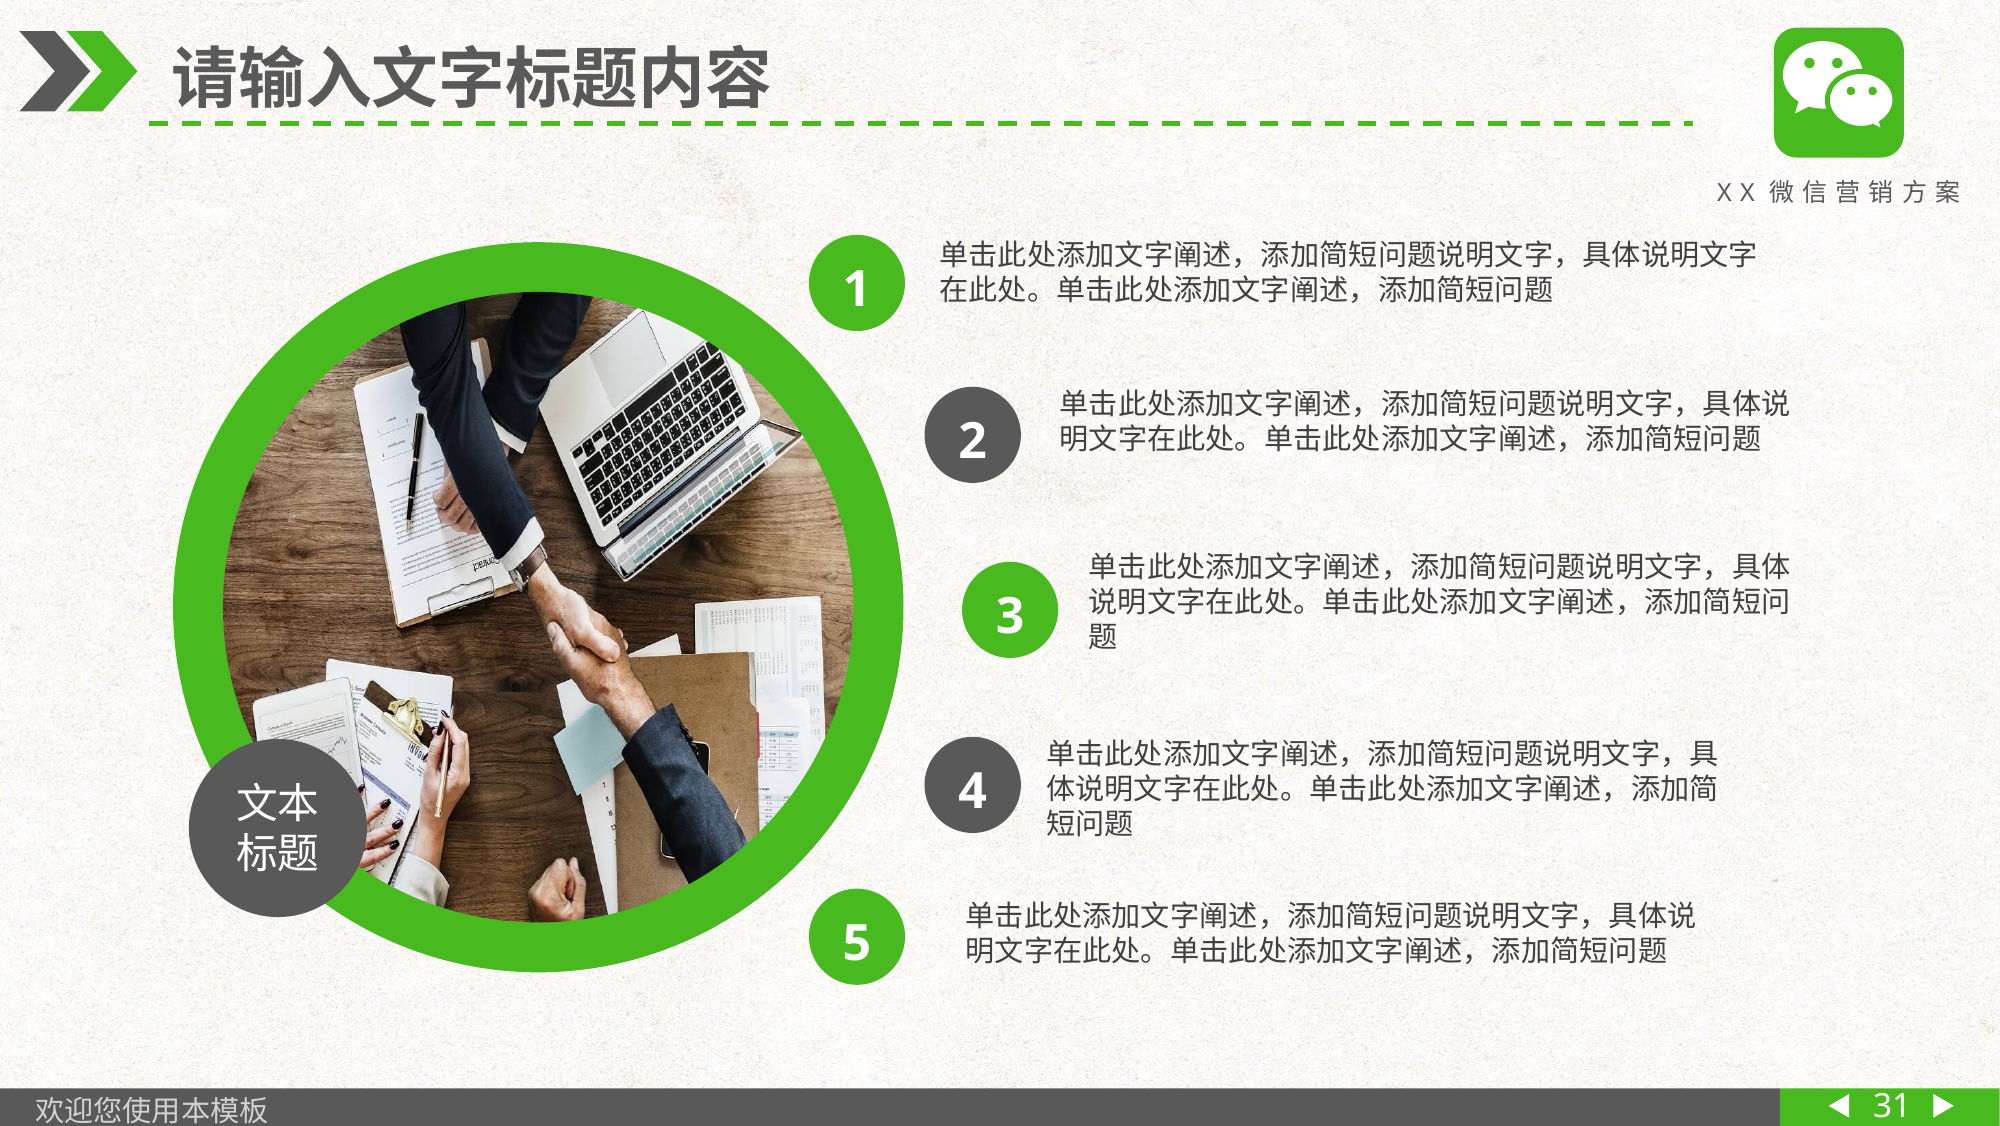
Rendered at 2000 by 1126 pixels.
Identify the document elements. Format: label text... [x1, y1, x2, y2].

text_box [188, 738, 367, 918]
text_box [64, 28, 140, 114]
text_box 单击此处添加文字阐述，添加简短问题说明文字，具体说明文字在此处。单击此处添加文字阐述，添加简短问题 [950, 890, 1733, 976]
text_box 4 [924, 736, 1021, 833]
text_box 2 [924, 386, 1021, 483]
text_box 1 [808, 234, 906, 332]
text_box 单击此处添加文字阐述，添加简短问题说明文字，具体说明文字在此处。单击此处添加文字阐述，添加简短问题 [1073, 540, 1815, 661]
text_box 请输入文字标题内容 [125, 28, 1354, 124]
text_box [17, 28, 92, 114]
text_box [222, 291, 854, 923]
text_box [1692, 27, 1986, 215]
text_box 3 [962, 561, 1059, 658]
text_box 5 [808, 888, 906, 985]
picture [0, 0, 2000, 1088]
text_box [173, 242, 904, 973]
text_box 单击此处添加文字阐述，添加简短问题说明文字，具体说明文字在此处。单击此处添加文字阐述，添加简短问题 [1044, 377, 1815, 463]
text_box 文本标题 [214, 769, 342, 884]
text_box 单击此处添加文字阐述，添加简短问题说明文字，具体说明文字在此处。单击此处添加文字阐述，添加简短问题 [924, 228, 1778, 314]
text_box 单击此处添加文字阐述，添加简短问题说明文字，具体说明文字在此处。单击此处添加文字阐述，添加简短问题 [1031, 728, 1745, 848]
